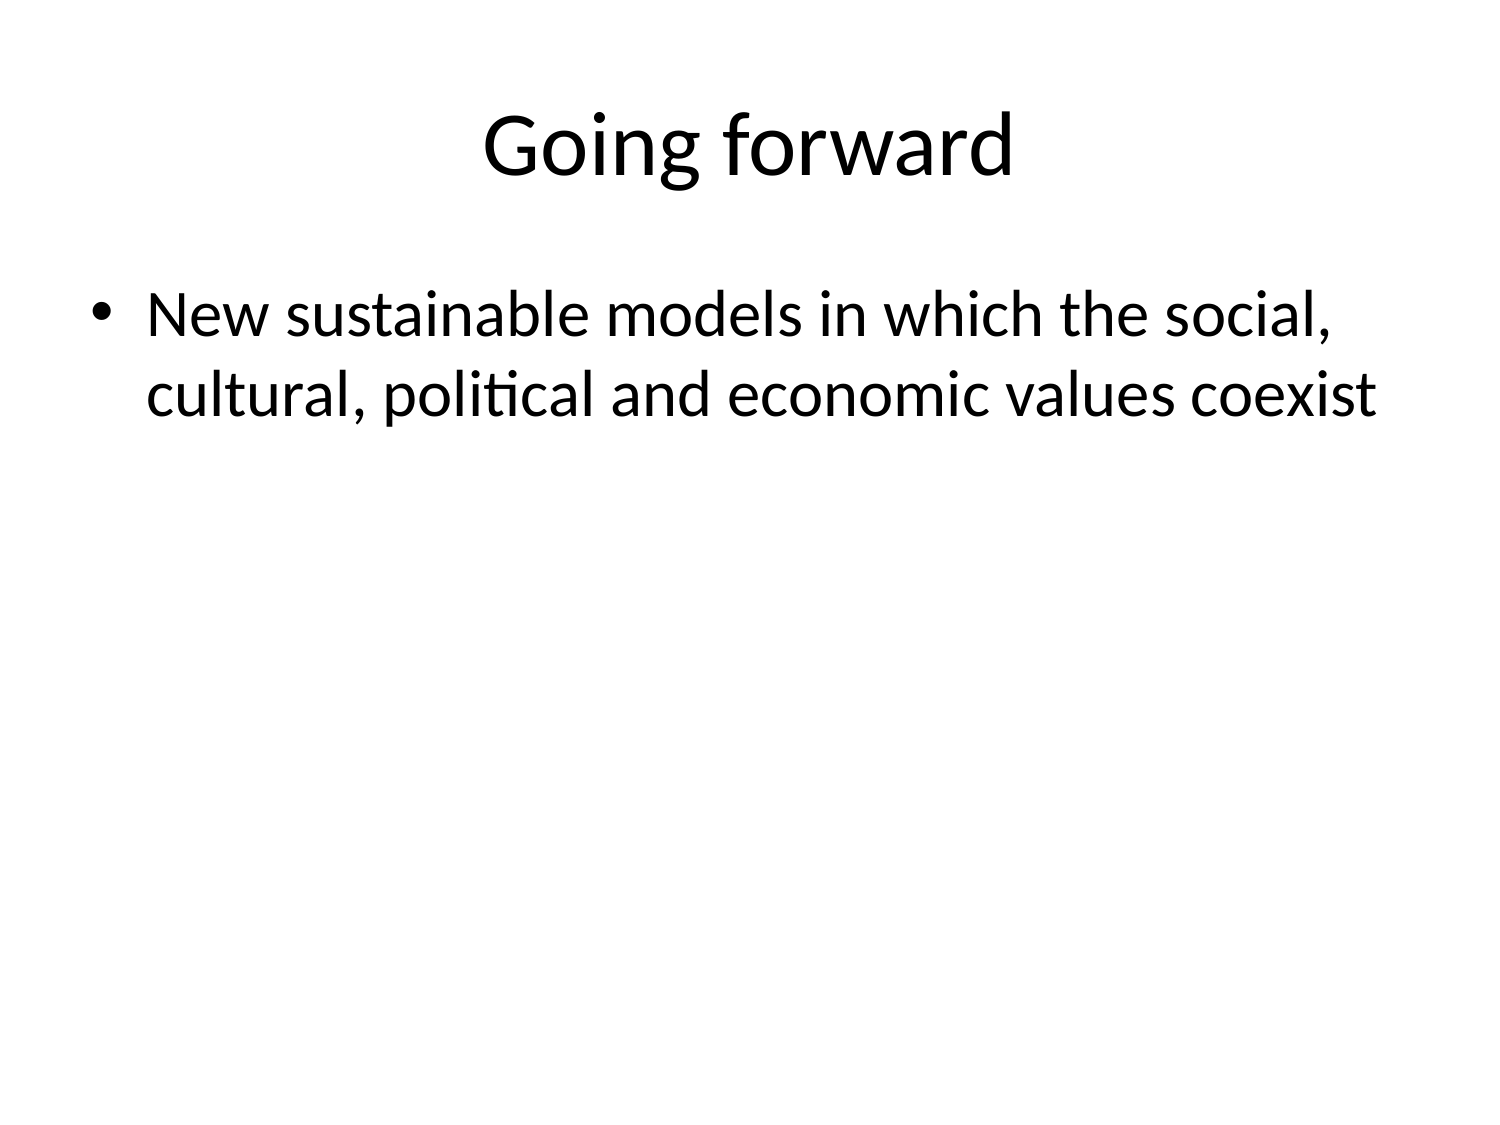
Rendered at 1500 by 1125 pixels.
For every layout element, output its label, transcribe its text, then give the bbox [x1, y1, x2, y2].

list New sustainable models in which the social, cultural, political and economic values coexist [75, 262, 1425, 1005]
title Going forward [75, 45, 1425, 233]
